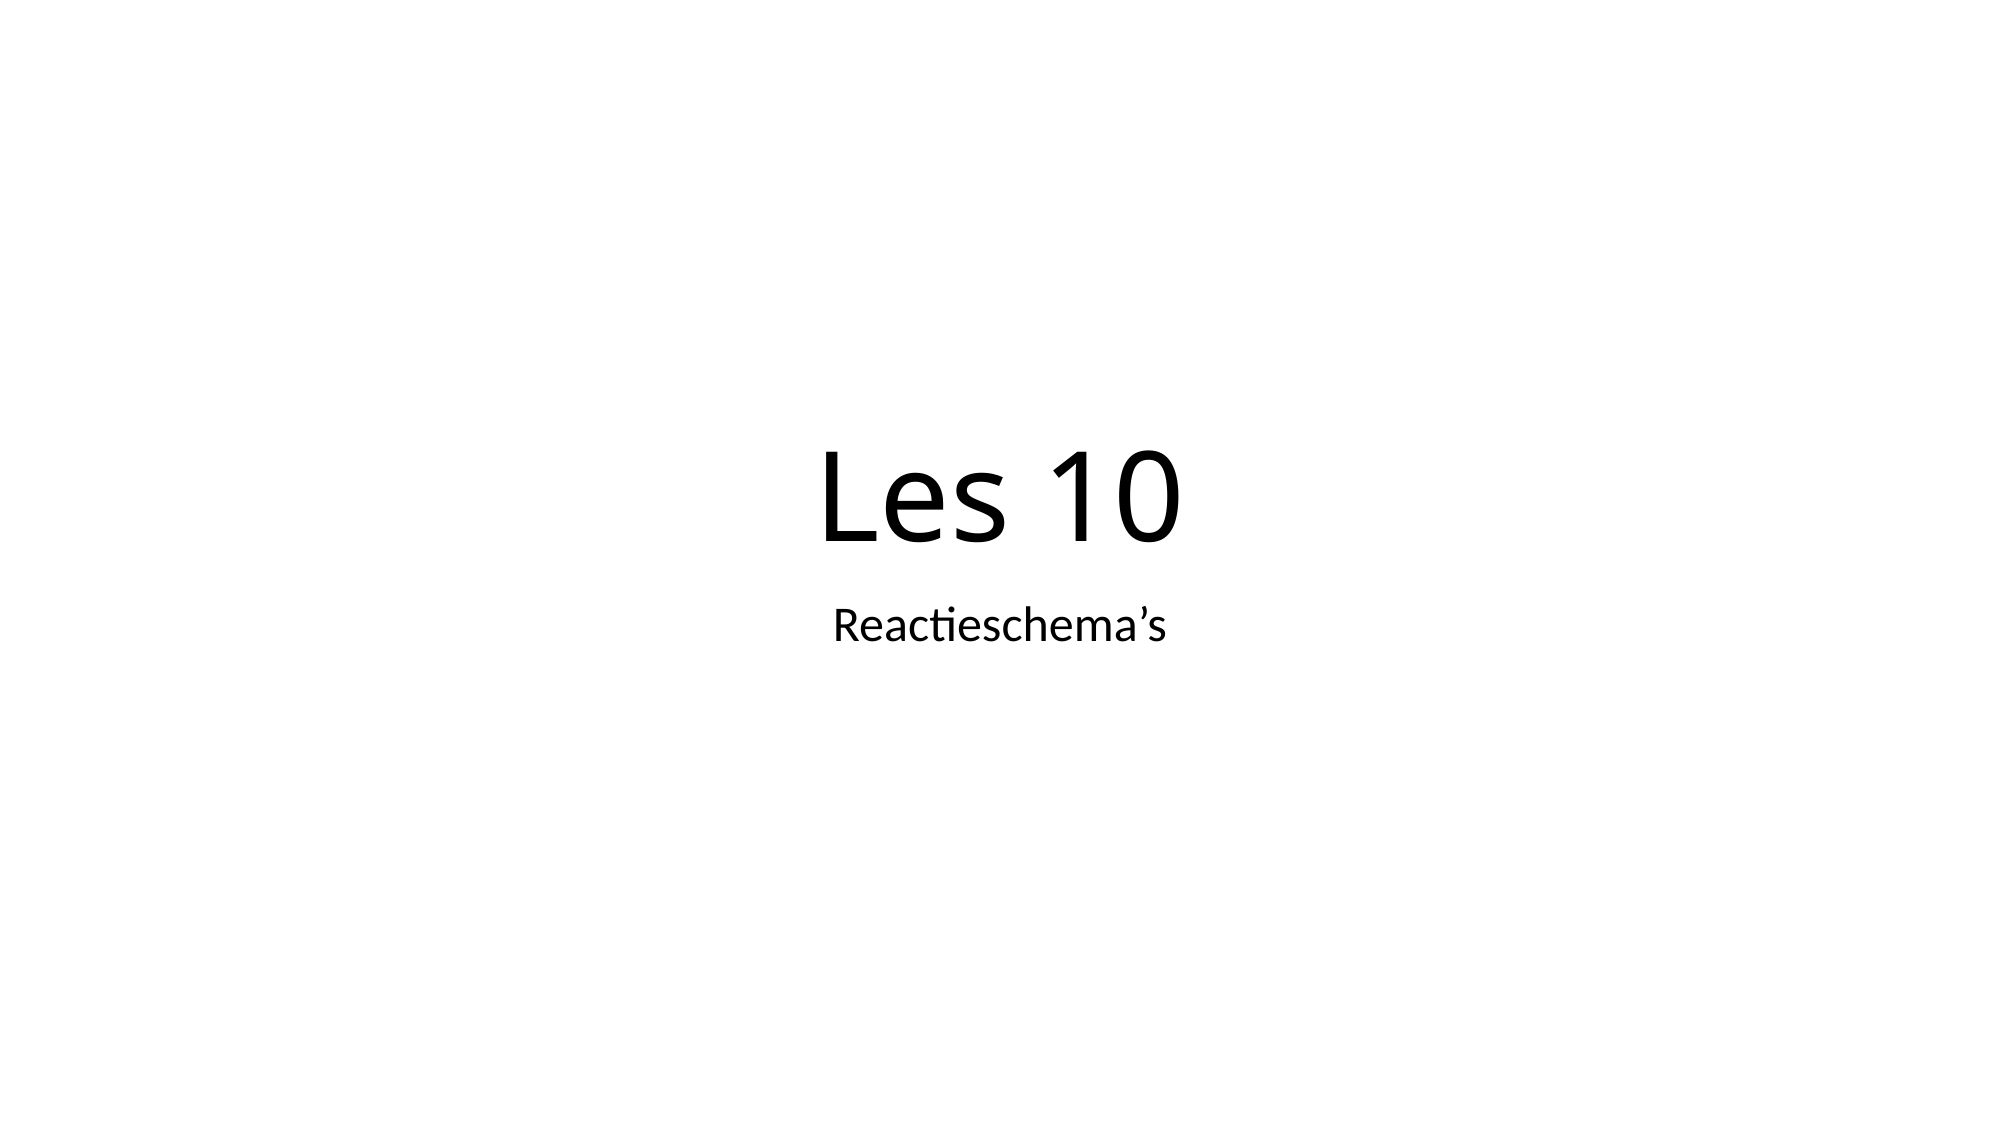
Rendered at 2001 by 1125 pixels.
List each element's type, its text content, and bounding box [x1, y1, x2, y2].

title Les 10 [249, 184, 1750, 576]
subtitle Reactieschema’s [249, 590, 1750, 863]
